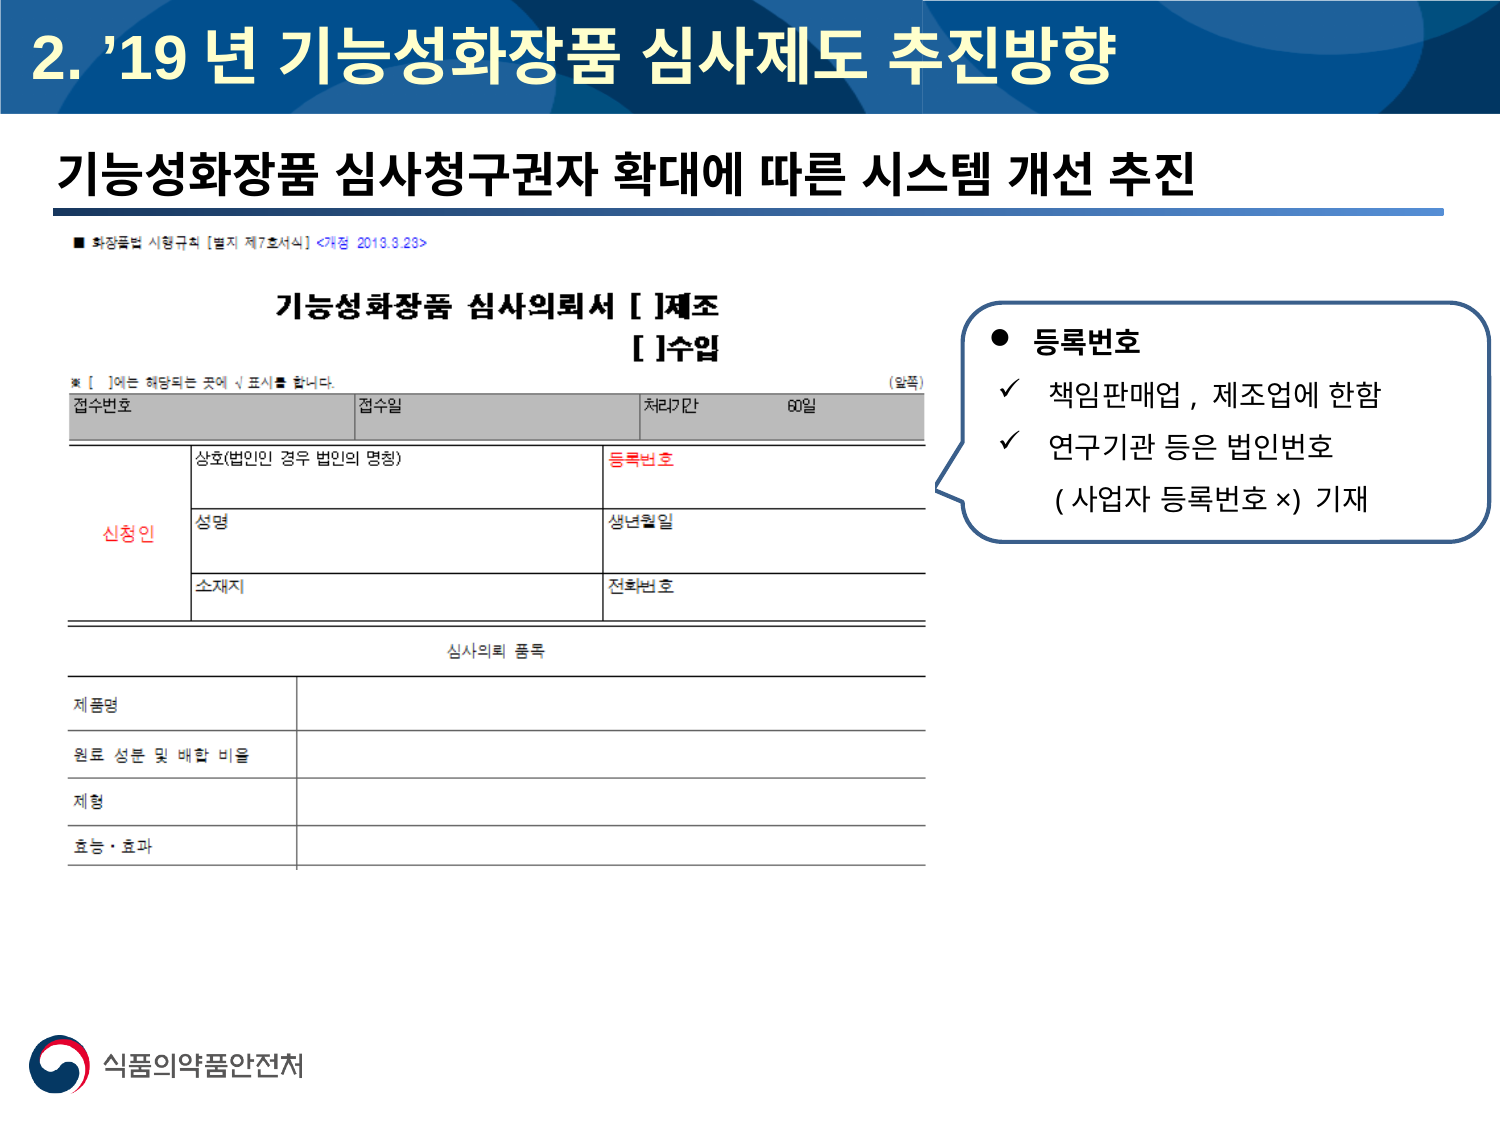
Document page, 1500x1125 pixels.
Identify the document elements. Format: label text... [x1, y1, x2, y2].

text_box 기능성화장품 심사청구권자 확대에 따른 시스템 개선 추진 [41, 137, 1471, 210]
picture [64, 231, 935, 870]
text_box [940, 300, 1492, 544]
picture [29, 1035, 302, 1095]
text_box [51, 206, 1446, 218]
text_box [0, 0, 1500, 114]
text_box 등록번호 책임판매업, 제조업에 한함 연구기관 등은 법인번호 (사업자 등록번호×) 기재 [974, 299, 1500, 524]
